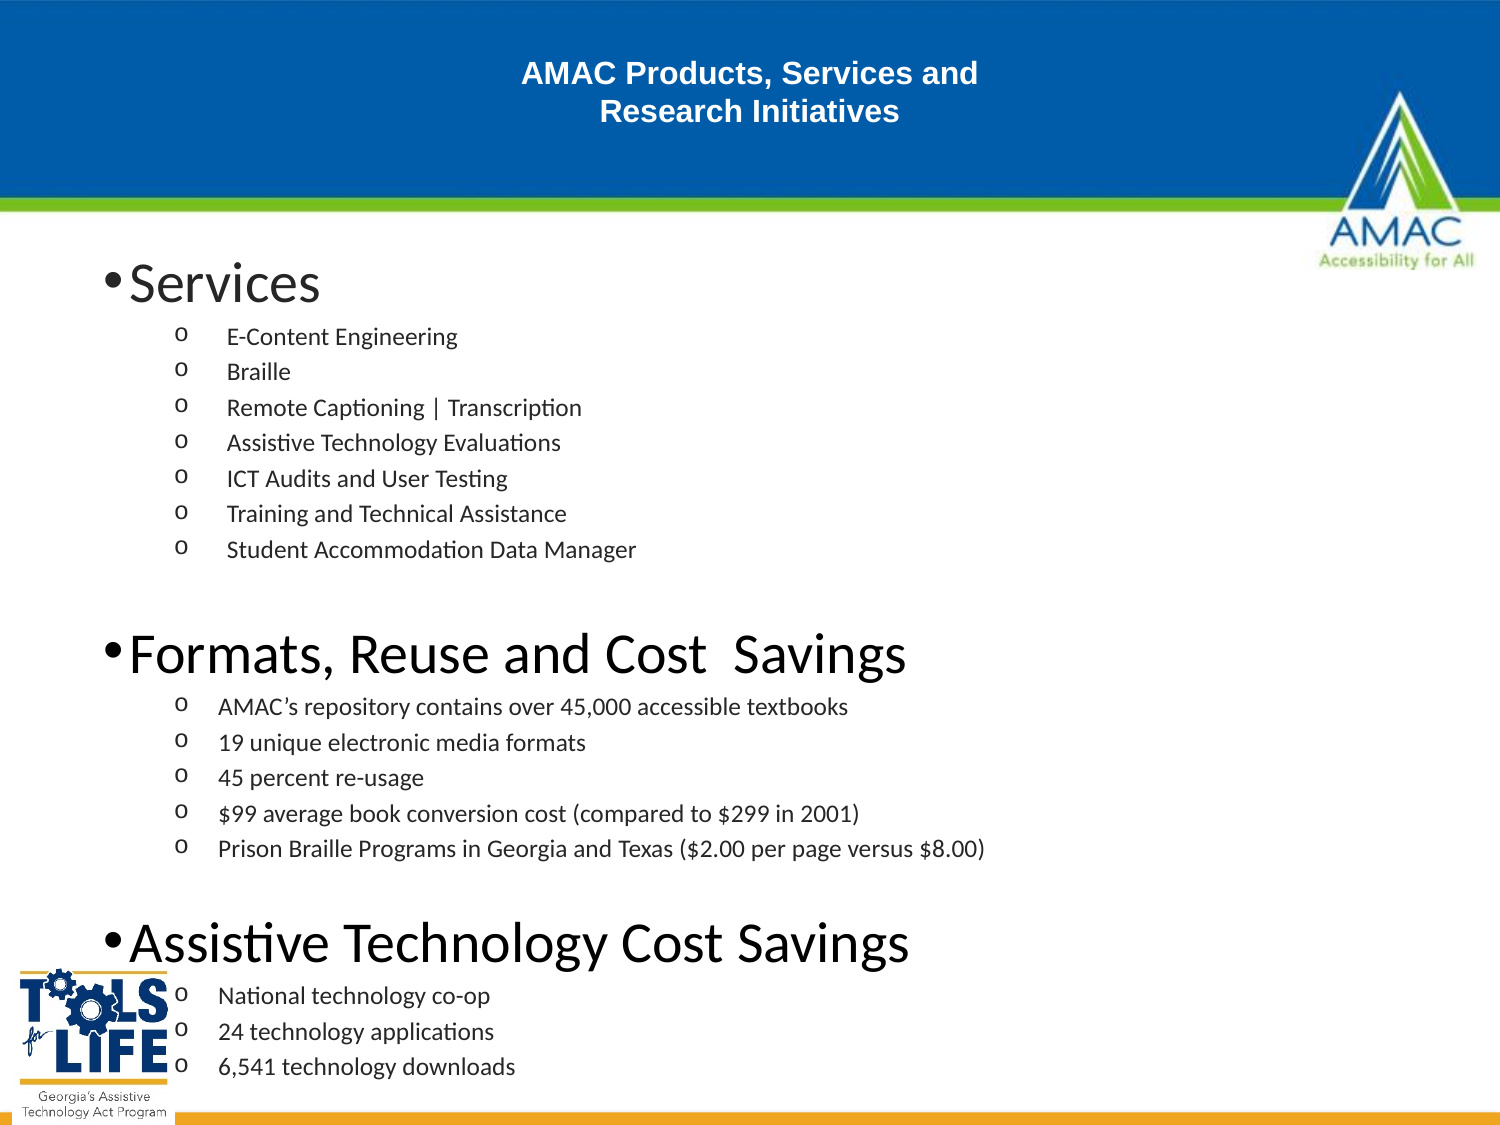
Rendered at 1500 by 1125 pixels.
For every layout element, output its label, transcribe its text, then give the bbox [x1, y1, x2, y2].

picture [0, 0, 1500, 270]
title AMAC Products, Services and Research Initiatives [75, 45, 1425, 175]
text_box Services E-Content Engineering Braille Remote Captioning | Transcription Assistive Technology Evaluations ICT Audits and User Testing Training and Technical Assistance Student Accommodation Data Manager Formats, Reuse and Cost Savings AMAC’s repository contains over 45,000 accessible textbooks 19 unique electronic media formats 45 percent re-usage $99 average book conversion cost (compared to $299 in 2001) Prison Braille Programs in Georgia and Texas ($2.00 per page versus $8.00) Assistive Technology Cost Savings National technology co-op 24 technology applications 6,541 technology downloads [88, 237, 1439, 1097]
picture [12, 962, 175, 1125]
